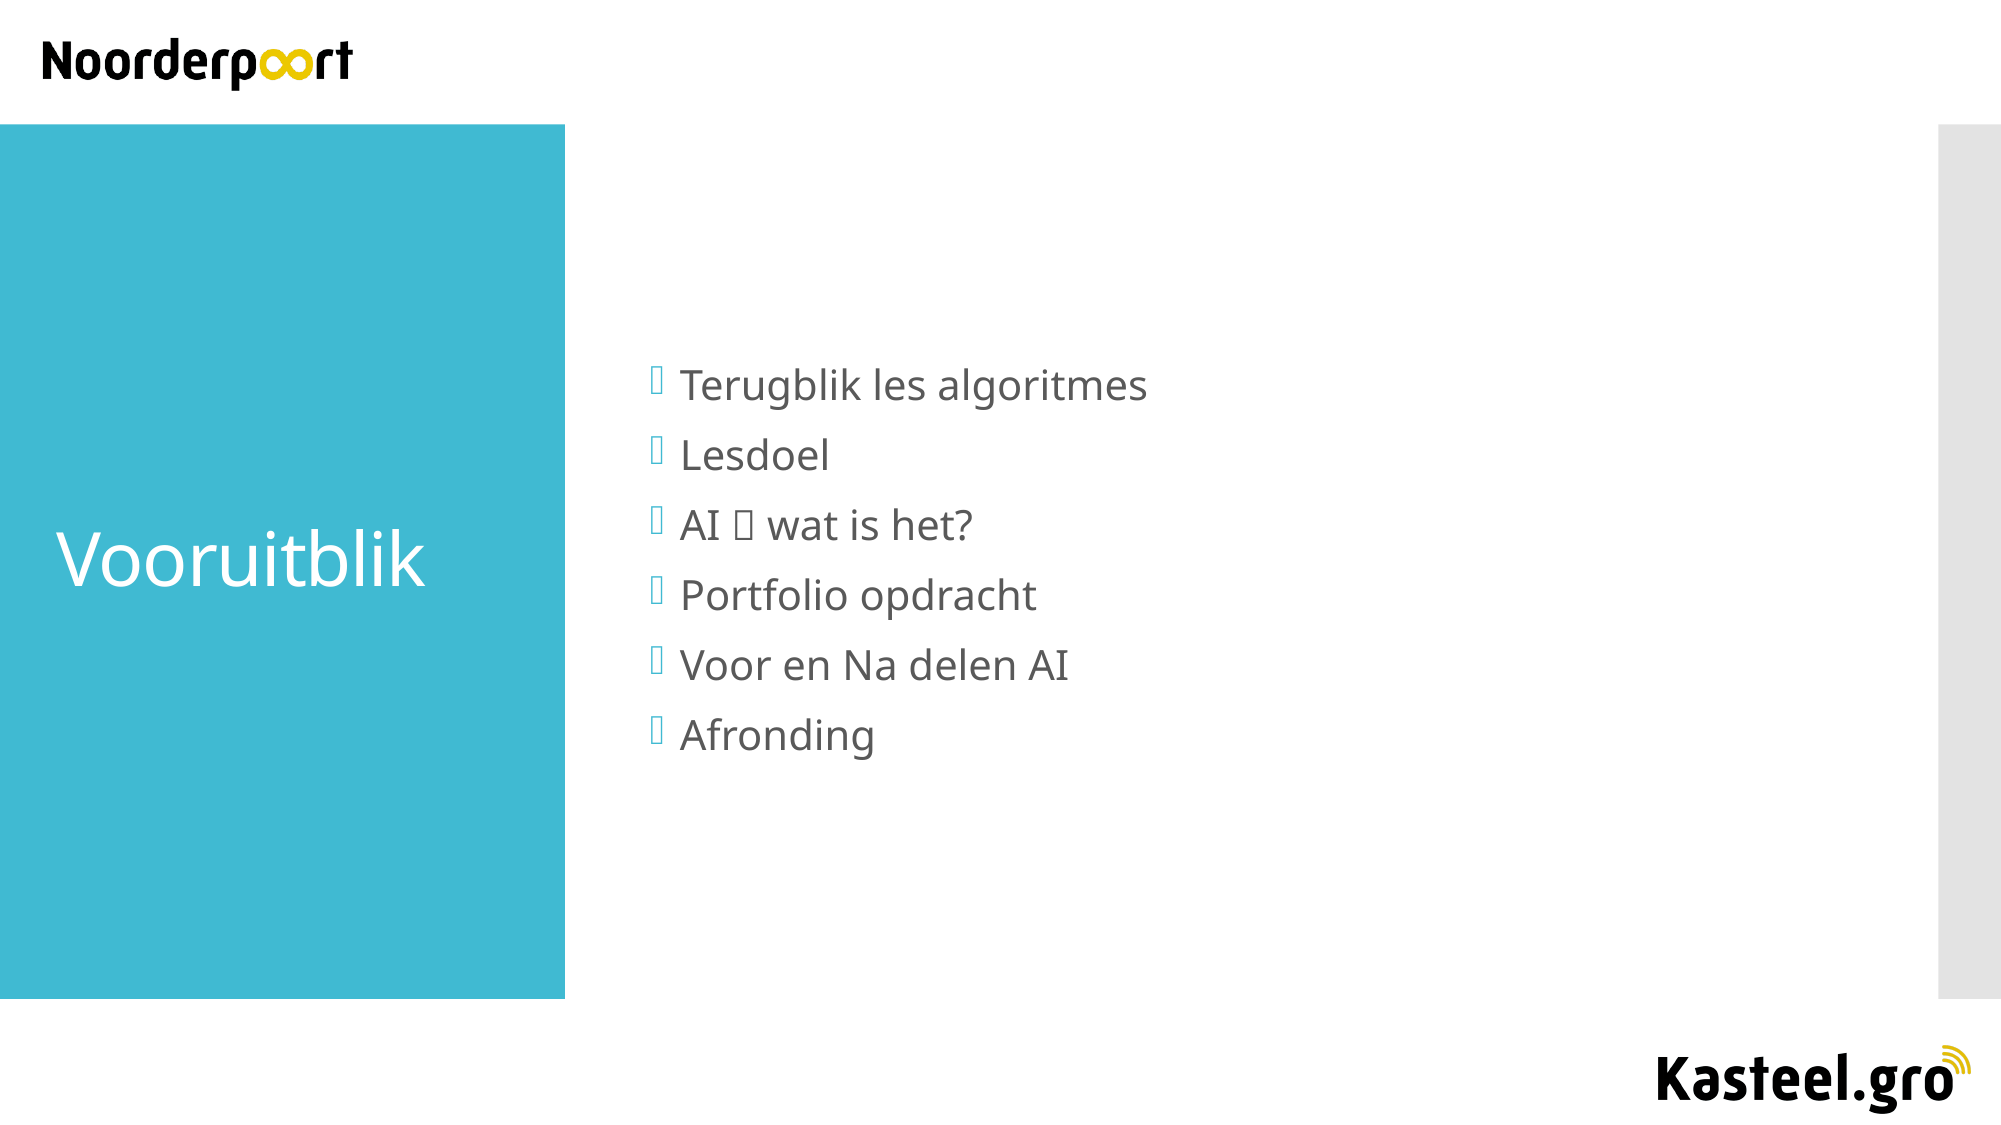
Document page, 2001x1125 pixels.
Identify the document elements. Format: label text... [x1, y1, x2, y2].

picture [1657, 1045, 1971, 1114]
list Terugblik les algoritmes Lesdoel AI  wat is het? Portfolio opdracht Voor en Na delen AI Afronding [634, 141, 1835, 982]
picture [41, 35, 354, 92]
title Vooruitblik [41, 184, 525, 940]
